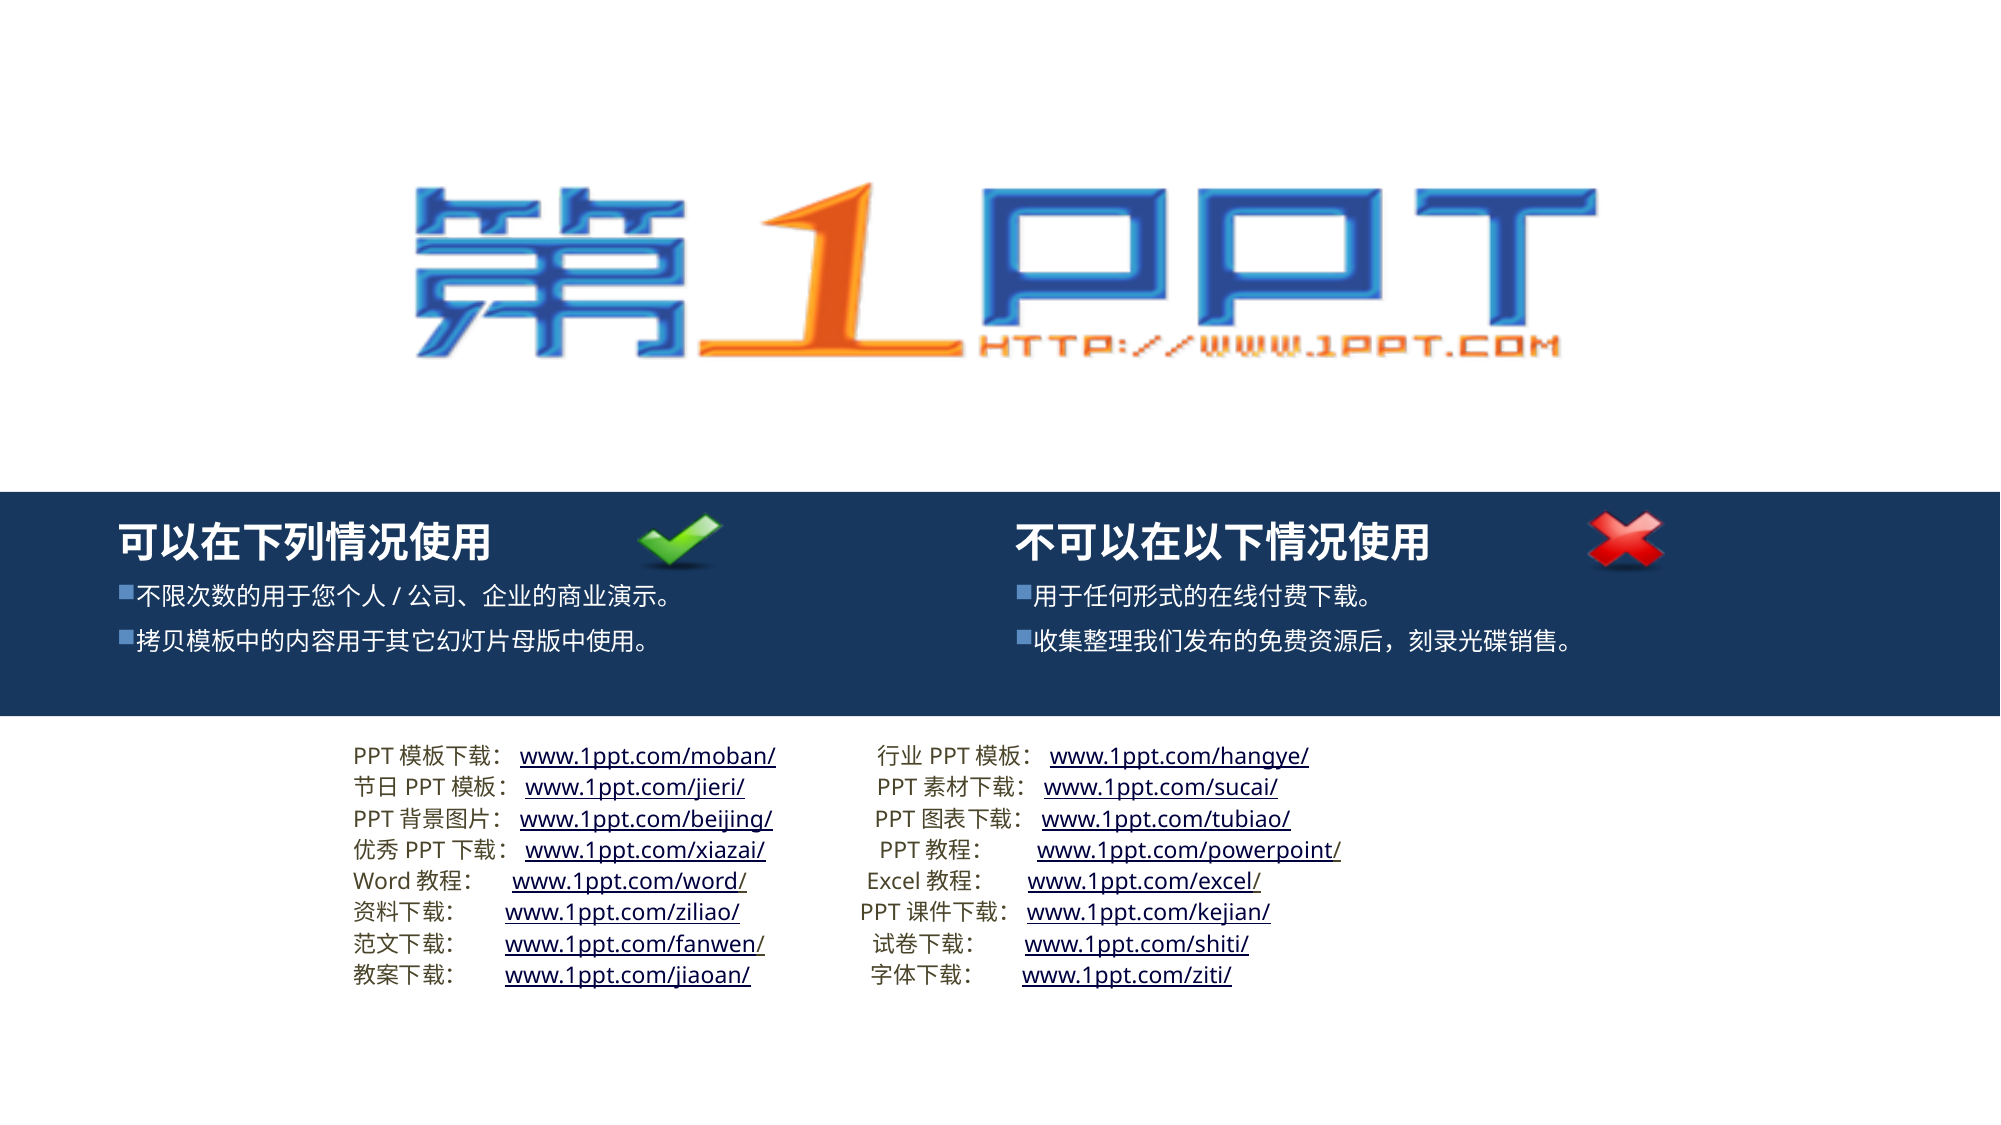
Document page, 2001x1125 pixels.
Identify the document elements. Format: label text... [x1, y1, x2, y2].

text_box 不可以在以下情况使用 用于任何形式的在线付费下载。 收集整理我们发布的免费资源后，刻录光碟销售。 [999, 508, 1898, 762]
picture [1581, 507, 1669, 573]
text_box [0, 491, 2000, 717]
picture [637, 507, 724, 573]
text_box PPT模板下载：www.1ppt.com/moban/ 行业PPT模板：www.1ppt.com/hangye/ 节日PPT模板：www.1ppt.com/jieri/ PPT素材下载：www.1ppt.com/sucai/ PPT背景图片：www.1ppt.com/beijing/ PPT图表下载：www.1ppt.com/tubiao/ 优秀PPT下载：www.1ppt.com/xiazai/ PPT教程： www.1ppt.com/powerpoint/ Word教程： www.1ppt.com/word/ Excel教程： www.1ppt.com/excel/ 资料下载： www.1ppt.com/ziliao/ PPT课件下载：www.1ppt.com/kejian/ 范文下载： www.1ppt.com/fanwen/ 试卷下载： www.1ppt.com/shiti/ 教案下载： www.1ppt.com/jiaoan/ 字体下载： www.1ppt.com/ziti/ [336, 762, 1752, 1008]
text_box 可以在下列情况使用 不限次数的用于您个人/公司、企业的商业演示。 拷贝模板中的内容用于其它幻灯片母版中使用。 [102, 508, 1000, 774]
picture [179, 51, 1867, 492]
